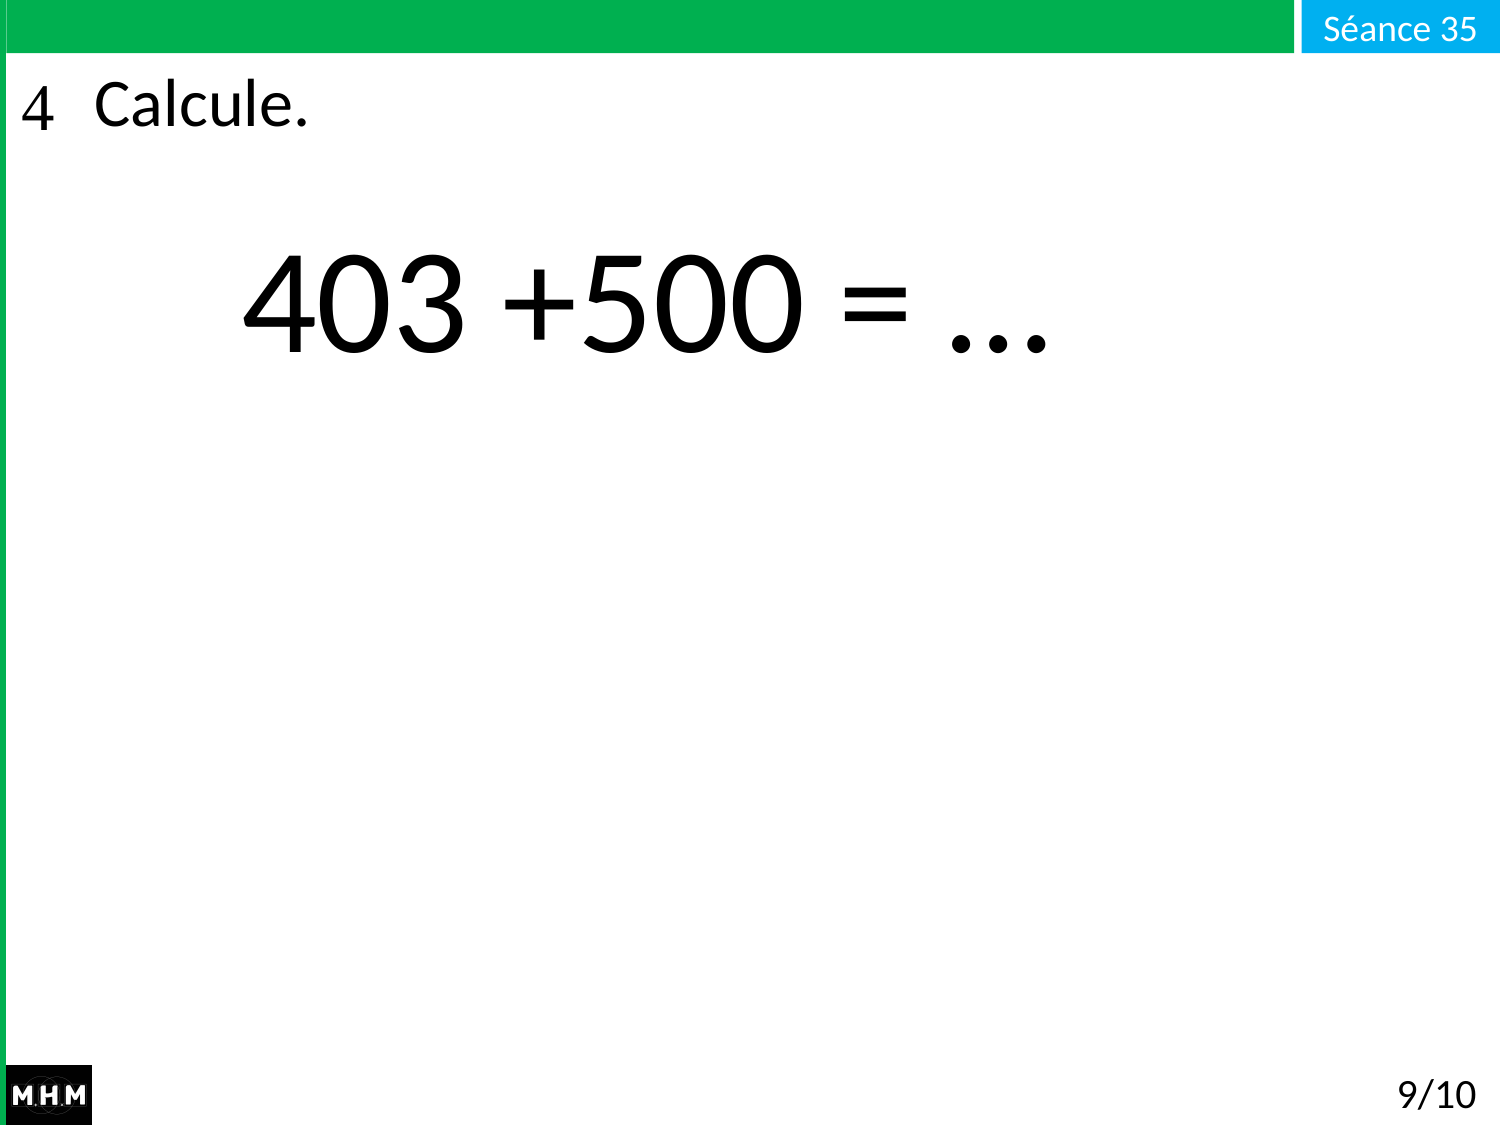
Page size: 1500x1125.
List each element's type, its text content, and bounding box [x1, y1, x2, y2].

text_box 403 +500 = … [226, 194, 1161, 390]
list 9/10 [1373, 1064, 1500, 1125]
picture [6, 1065, 92, 1125]
title Calcule. [79, 60, 1374, 150]
